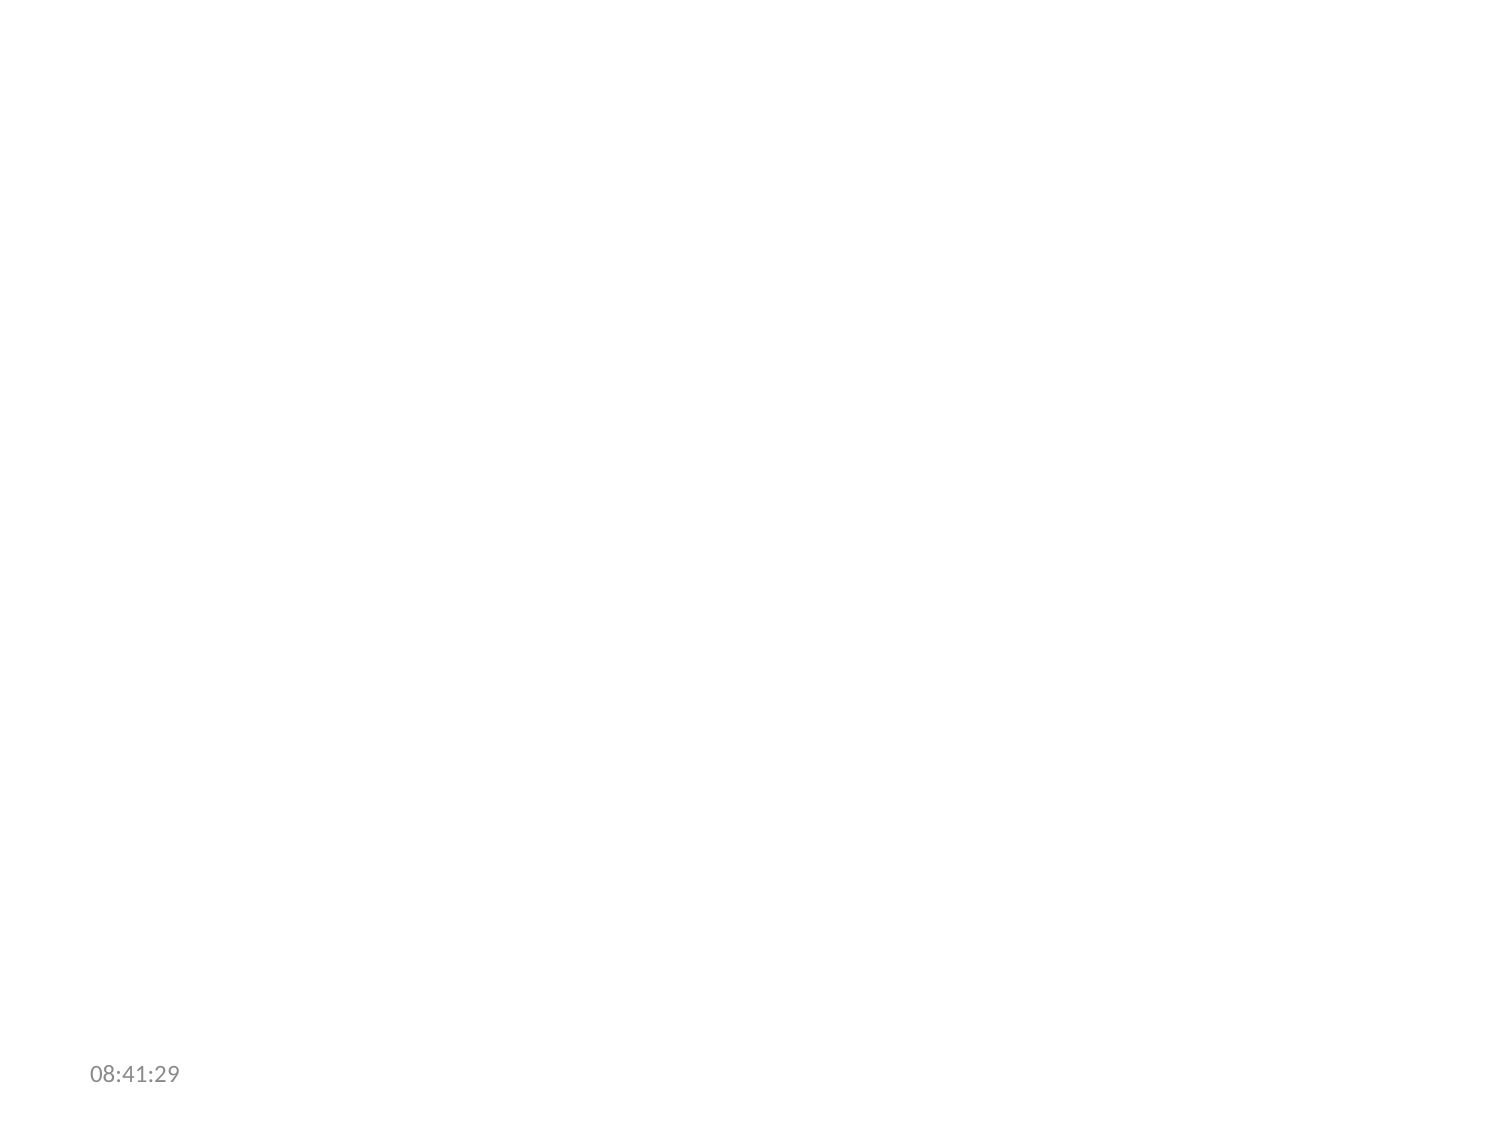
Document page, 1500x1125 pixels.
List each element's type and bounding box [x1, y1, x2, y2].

slide_number [75, 1042, 425, 1103]
